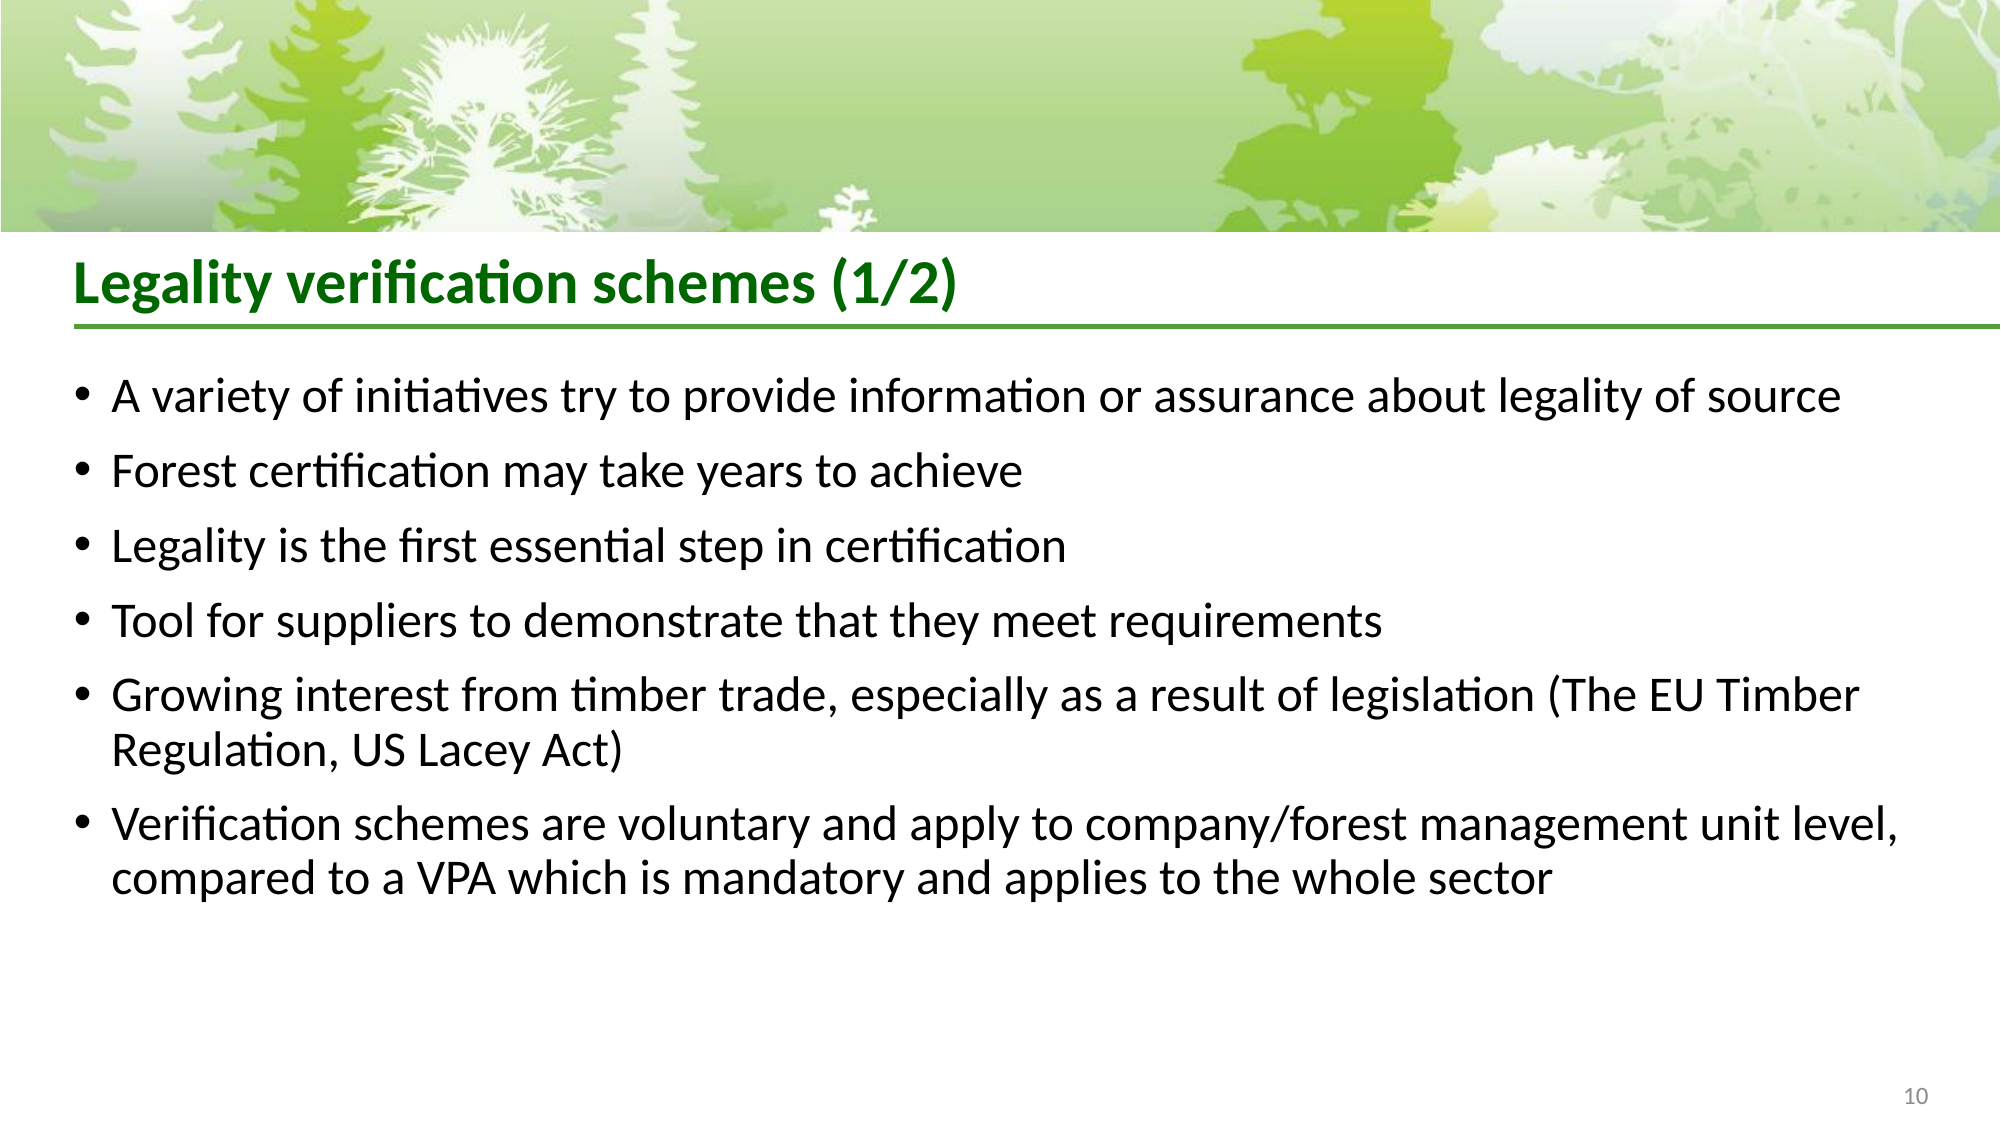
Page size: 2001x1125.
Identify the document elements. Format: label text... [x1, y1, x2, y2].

slide_number 10 [1493, 1065, 1944, 1125]
picture [0, 0, 2000, 232]
title Legality verification schemes (1/2) [58, 189, 1409, 362]
list A variety of initiatives try to provide information or assurance about legality of source Forest certification may take years to achieve Legality is the first essential step in certification Tool for suppliers to demonstrate that they meet requirements Growing interest from timber trade, especially as a result of legislation (The EU Timber Regulation, US Lacey Act) Verification schemes are voluntary and apply to company/forest management unit level, compared to a VPA which is mandatory and applies to the whole sector [58, 362, 1944, 1105]
